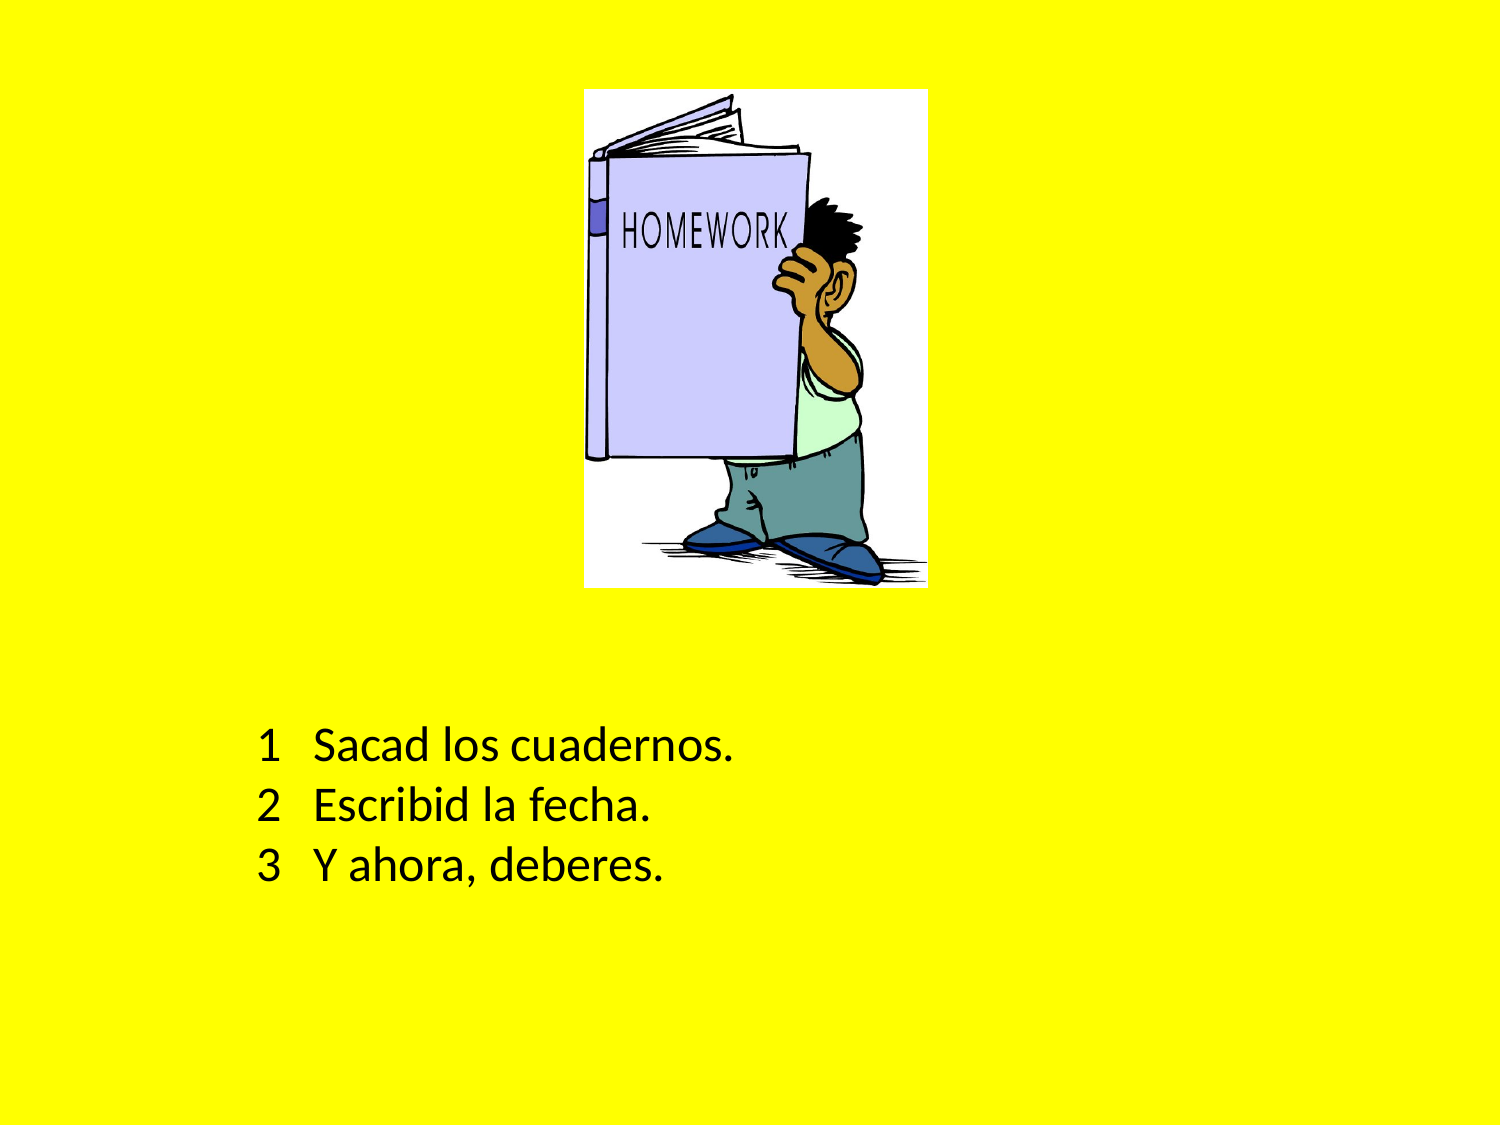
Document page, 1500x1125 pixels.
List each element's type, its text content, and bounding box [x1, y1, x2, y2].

text_box Sacad los cuadernos. Escribid la fecha. Y ahora, deberes. [242, 704, 1128, 899]
picture [584, 89, 928, 588]
